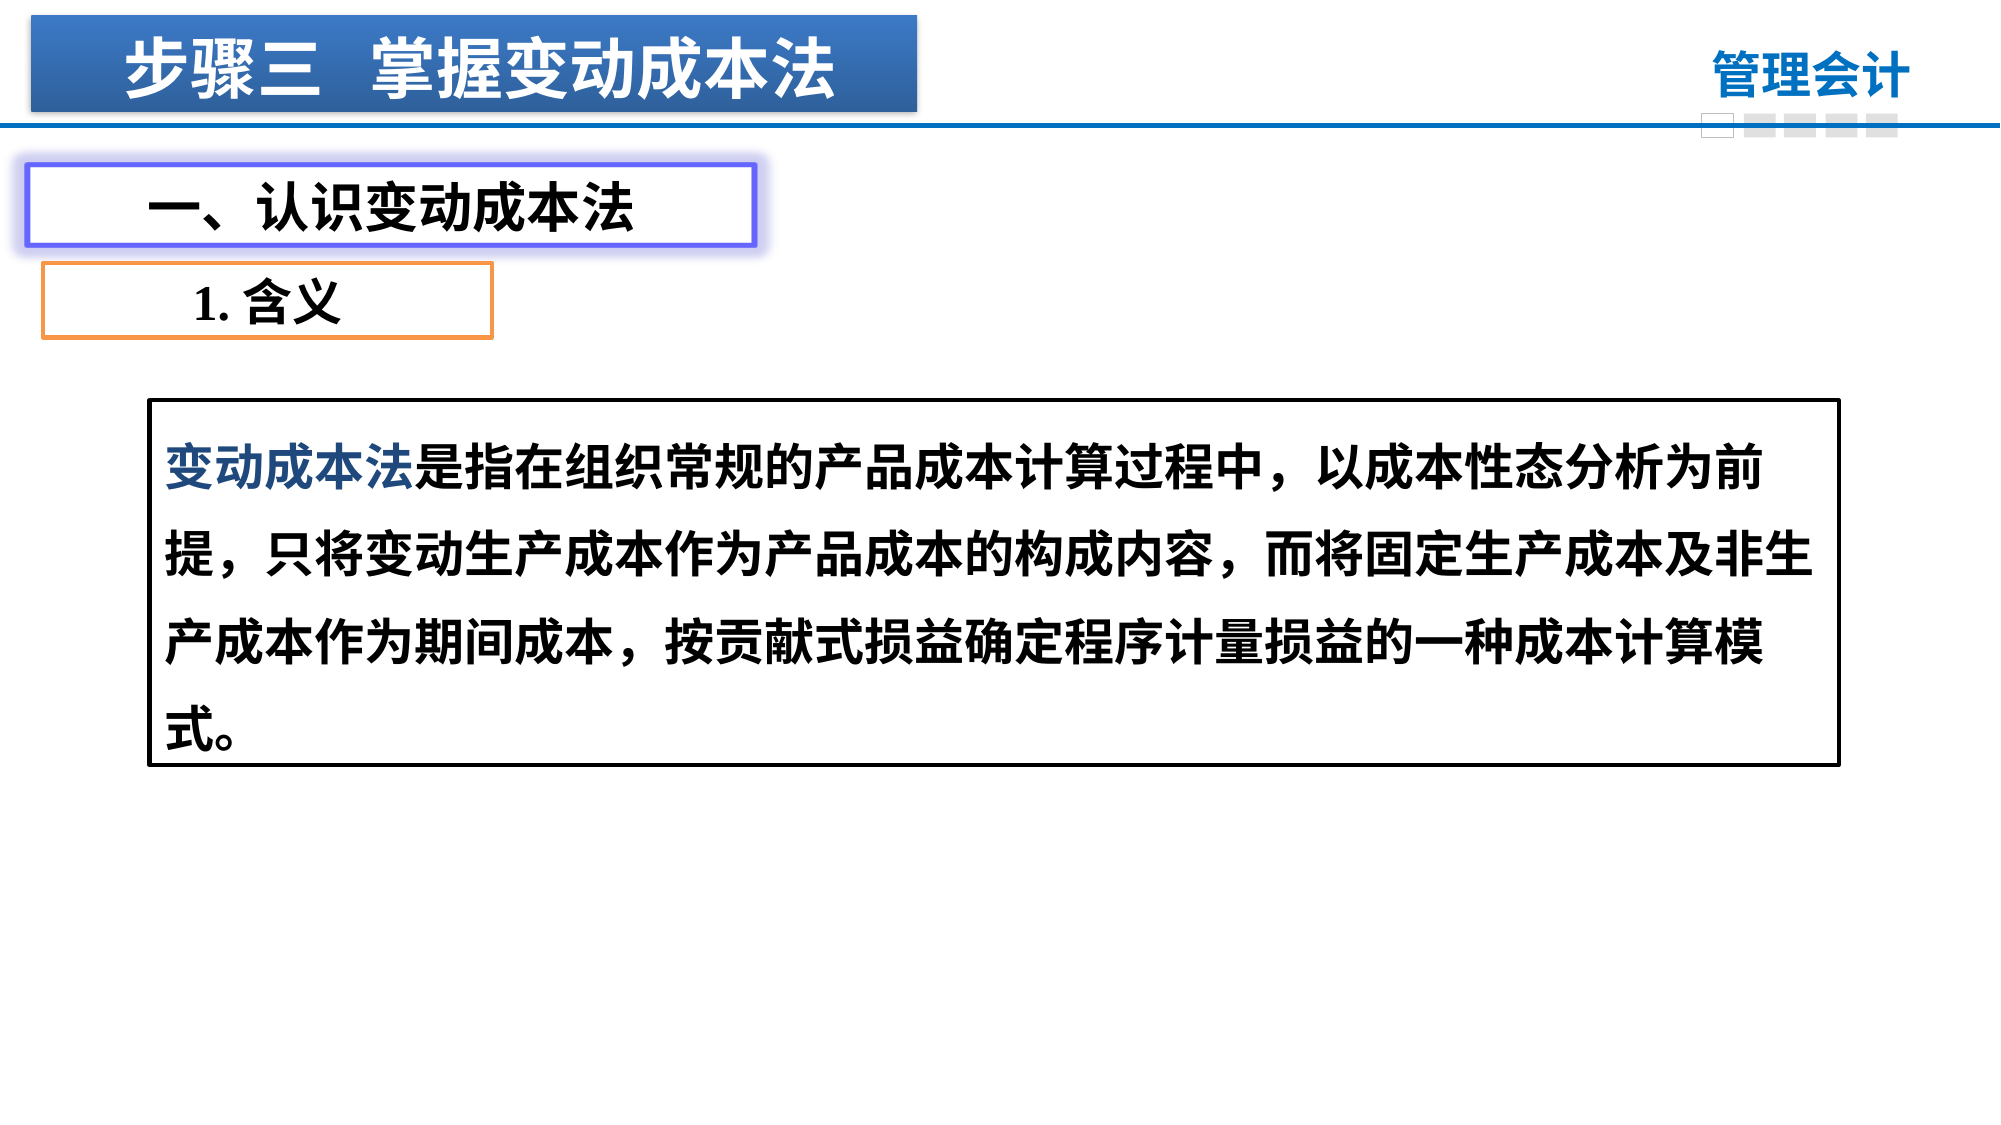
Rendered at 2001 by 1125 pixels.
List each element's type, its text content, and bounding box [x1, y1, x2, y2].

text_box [0, 136, 788, 273]
text_box 变动成本法是指在组织常规的产品成本计算过程中，以成本性态分析为前提，只将变动生产成本作为产品成本的构成内容，而将固定生产成本及非生产成本作为期间成本，按贡献式损益确定程序计量损益的一种成本计算模式。 [147, 398, 1841, 767]
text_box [31, 14, 918, 197]
text_box 1.含义 [41, 282, 494, 340]
